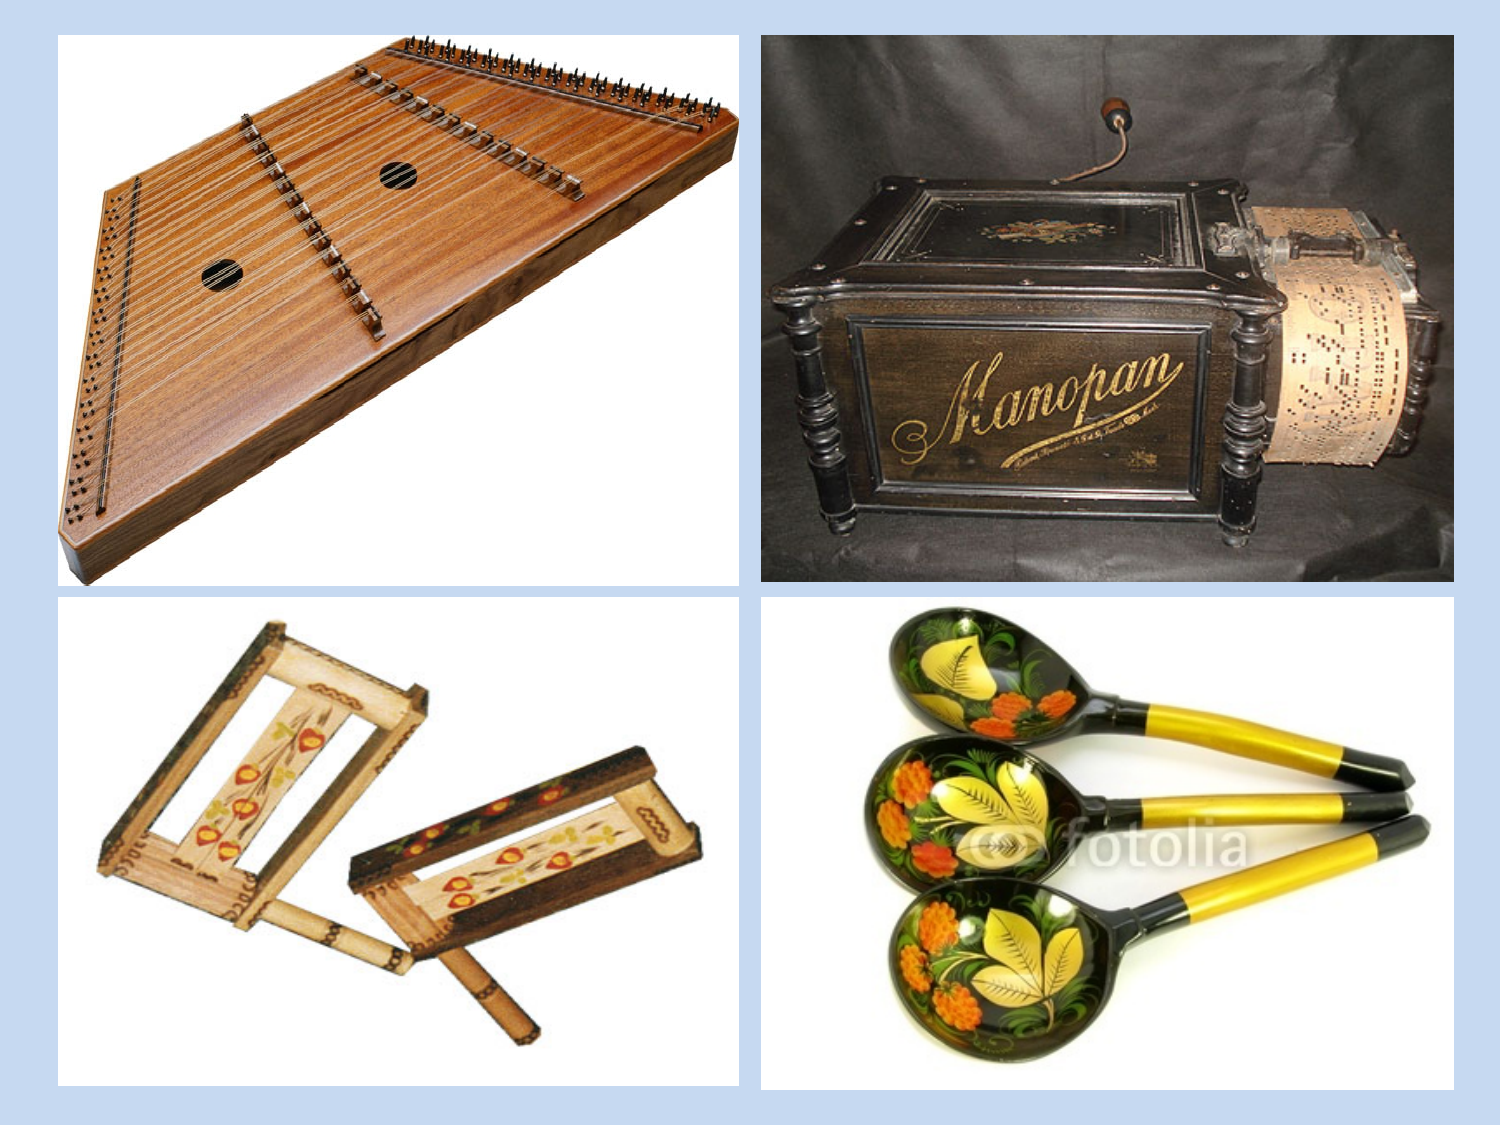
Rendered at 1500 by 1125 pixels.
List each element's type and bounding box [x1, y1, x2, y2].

picture [58, 34, 739, 587]
picture [761, 597, 1454, 1090]
list [58, 597, 739, 1086]
picture [761, 34, 1454, 583]
